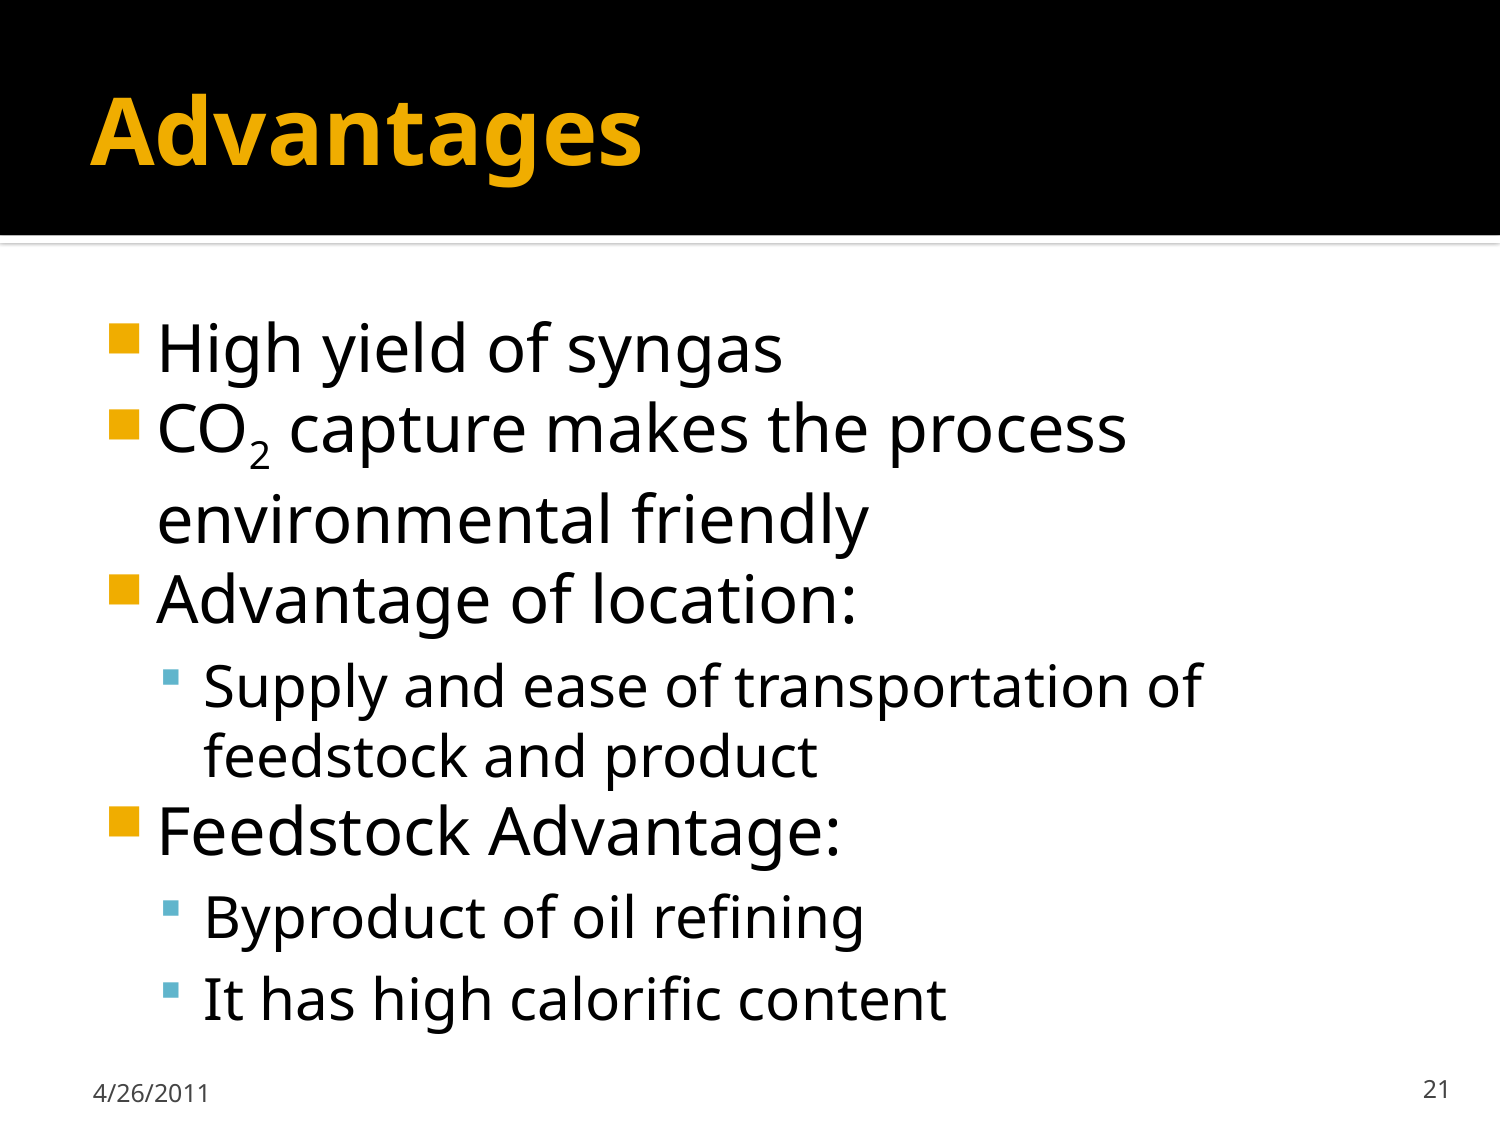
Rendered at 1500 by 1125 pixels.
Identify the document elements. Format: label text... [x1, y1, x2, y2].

title Advantages [75, 25, 1425, 231]
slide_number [75, 1062, 425, 1108]
slide_number 21 [1345, 1062, 1467, 1108]
list High yield of syngas CO2 capture makes the process environmental friendly Advantage of location: Supply and ease of transportation of feedstock and product Feedstock Advantage: Byproduct of oil refining It has high calorific content [75, 291, 1425, 1050]
